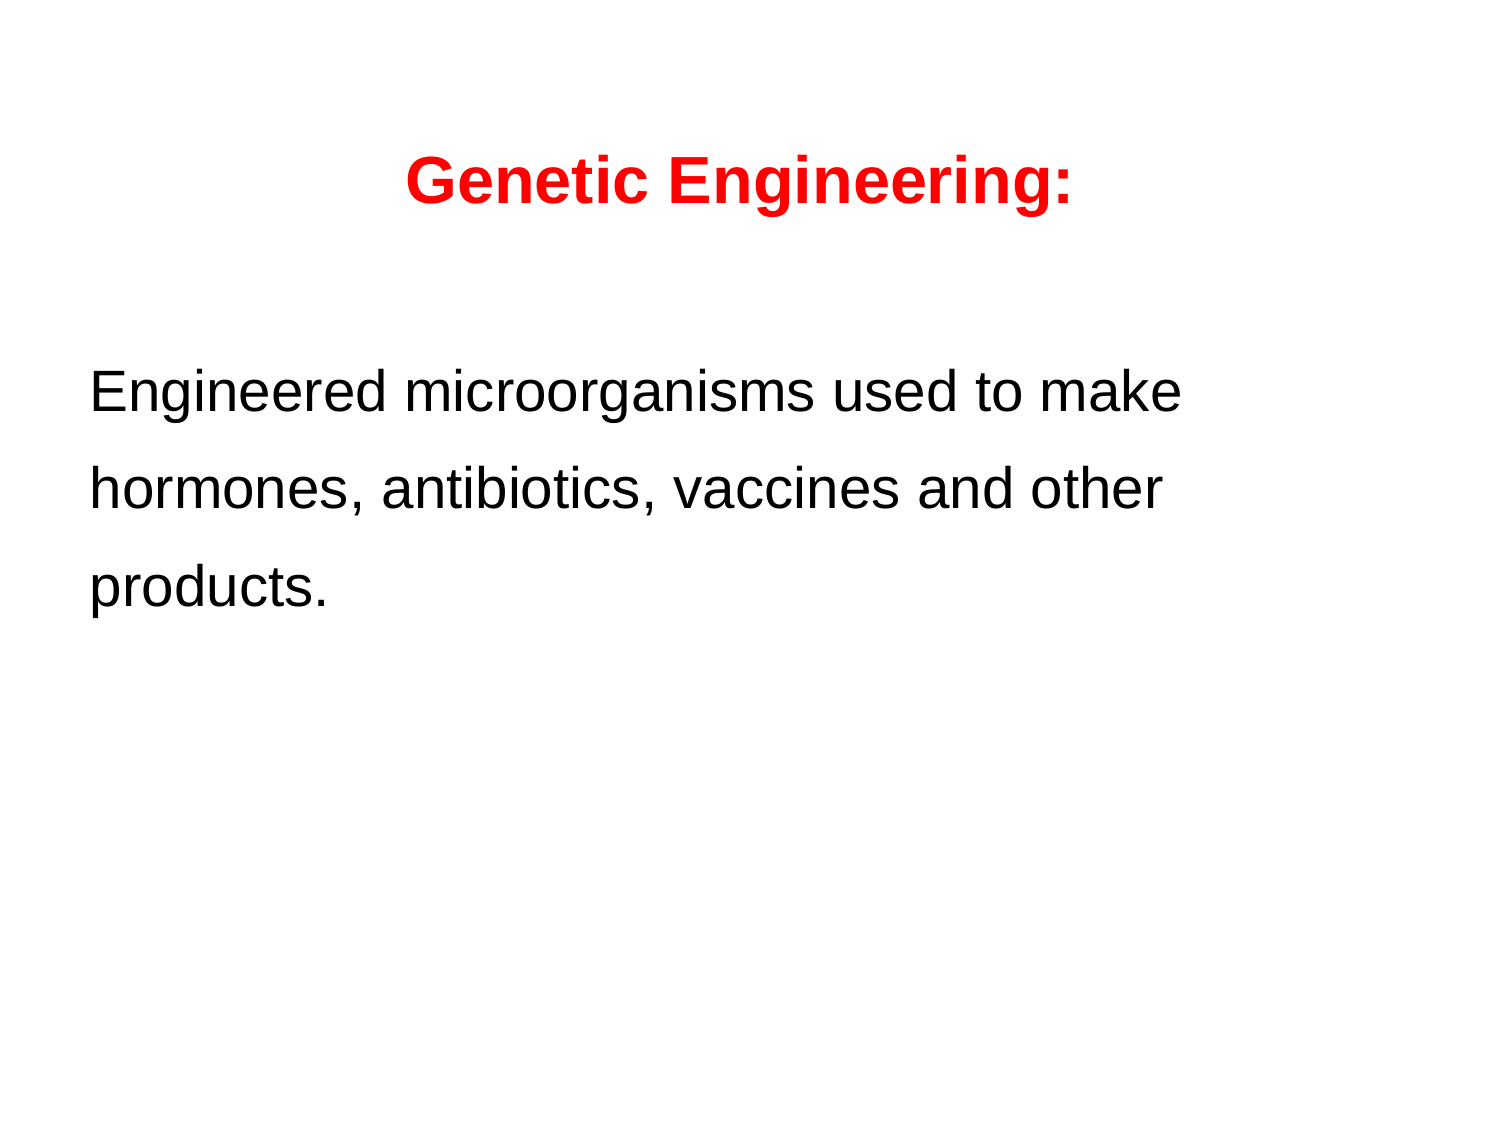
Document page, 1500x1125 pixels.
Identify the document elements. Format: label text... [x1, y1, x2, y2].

text_box Genetic Engineering: [74, 129, 1425, 317]
text_box Engineered microorganisms used to make hormones, antibiotics, vaccines and other products. [74, 317, 1425, 1038]
